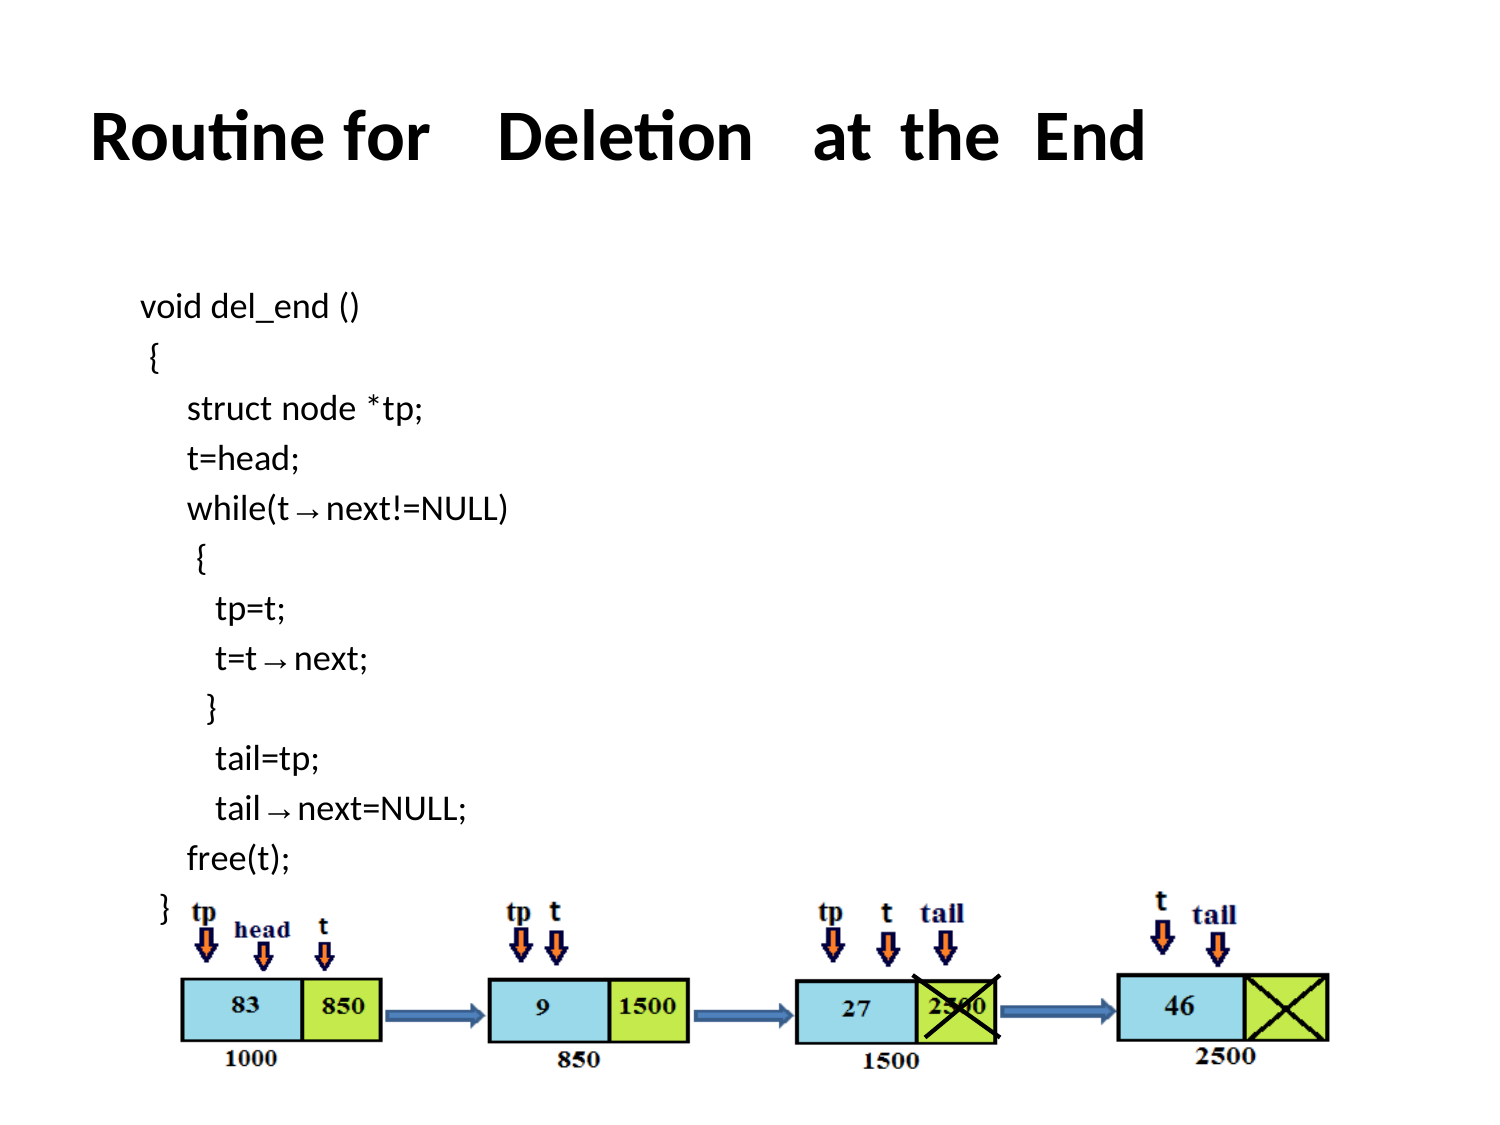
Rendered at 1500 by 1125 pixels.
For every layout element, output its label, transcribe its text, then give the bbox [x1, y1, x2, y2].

text_box [174, 915, 1000, 1077]
text_box End [1032, 102, 1180, 190]
text_box [537, 900, 575, 972]
text_box [1187, 900, 1243, 972]
text_box [812, 899, 855, 969]
text_box [912, 900, 972, 972]
text_box the [898, 102, 1031, 190]
text_box [187, 935, 225, 966]
text_box [312, 935, 339, 975]
text_box Routine for [87, 102, 494, 190]
text_box [1149, 887, 1182, 963]
text_box void del_end () { struct node *tp; t=head; while(t→next!=NULL) { tp=t; t=t→next; } tail=tp; tail→next=NULL; free(t); } [137, 288, 565, 935]
text_box [999, 962, 1338, 1070]
text_box [875, 899, 907, 975]
text_box Deletion [495, 102, 808, 190]
text_box [500, 935, 543, 969]
text_box at [810, 102, 896, 190]
